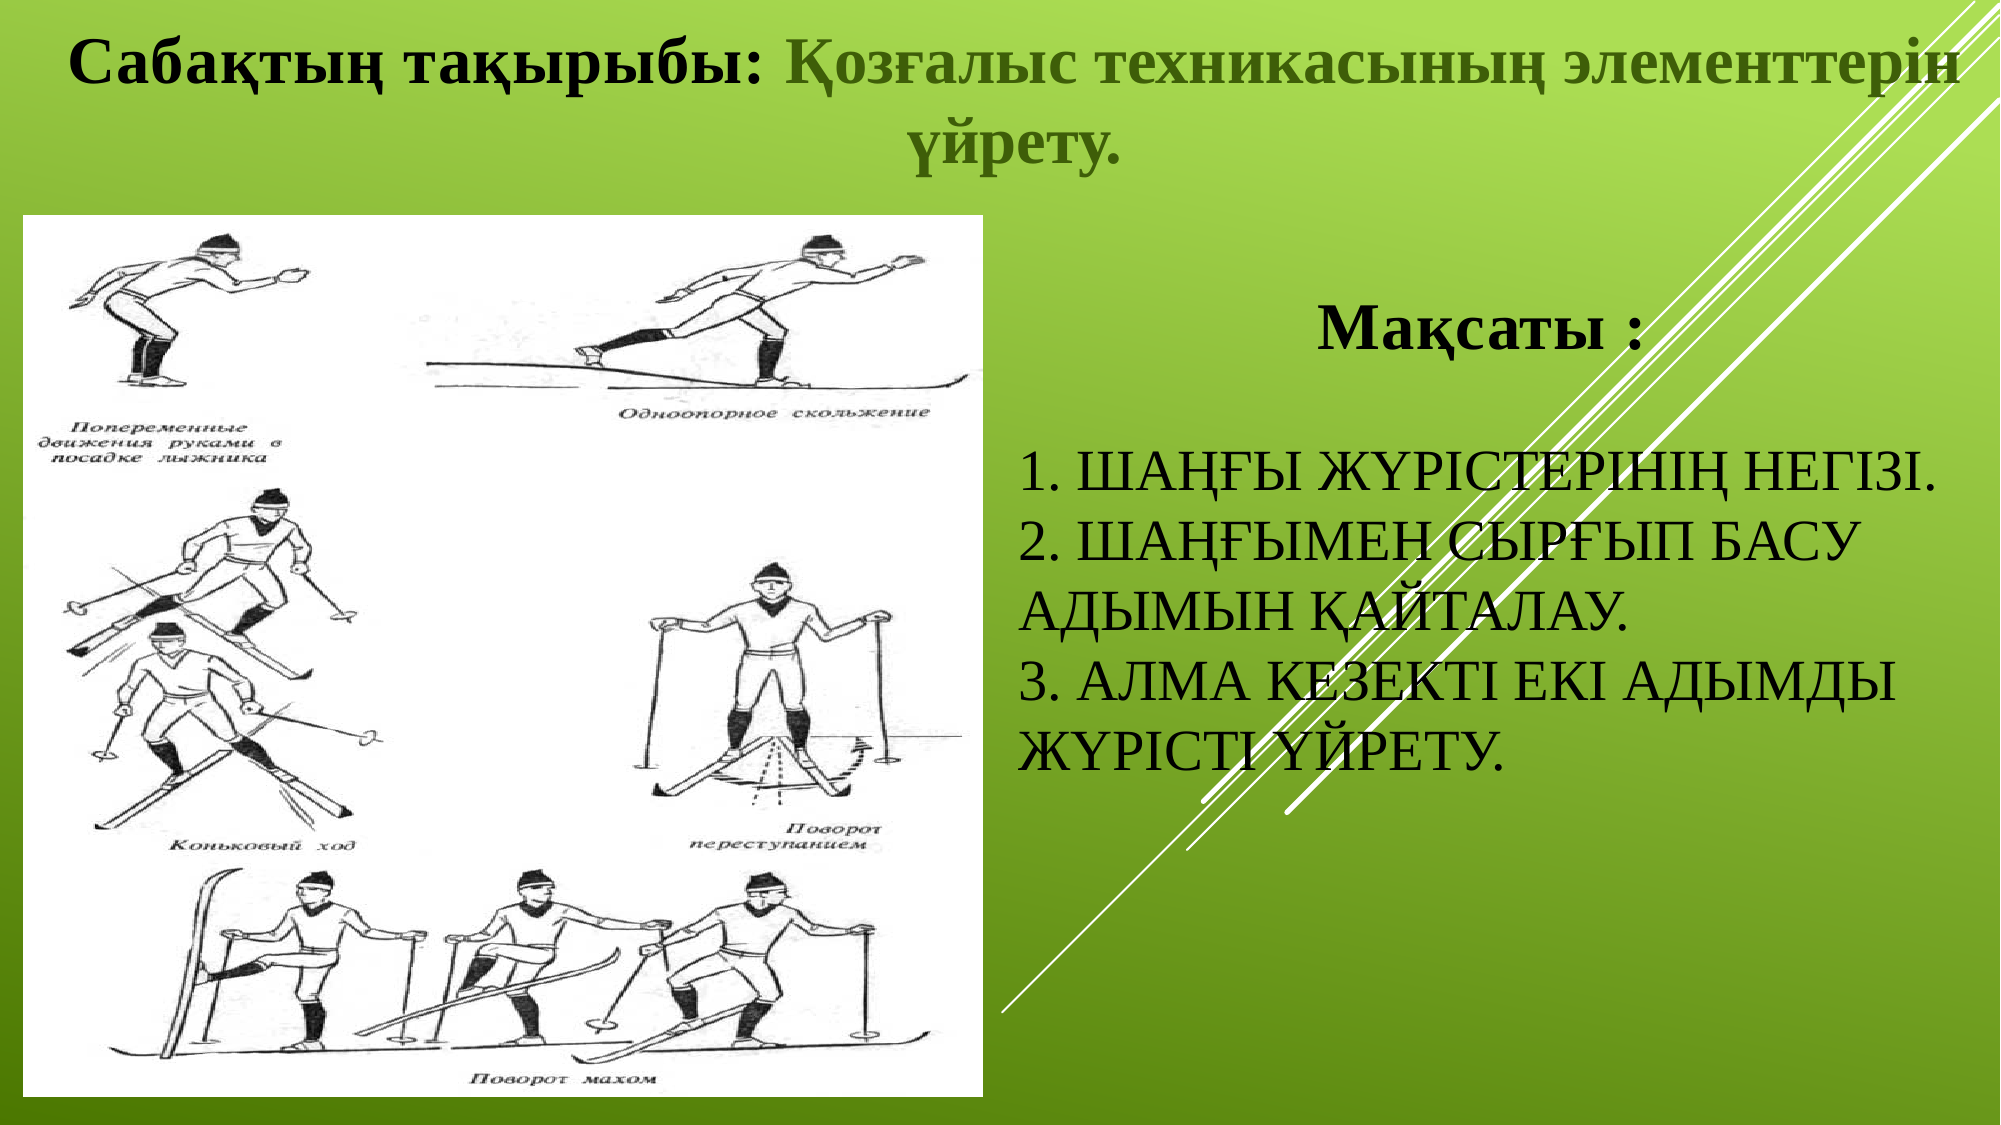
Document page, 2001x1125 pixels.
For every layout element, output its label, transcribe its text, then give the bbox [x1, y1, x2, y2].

text_box [851, 46, 1819, 295]
text_box Мақсаты : 1. Шаңғы жүрістерінің негізі. 2. Шаңғымен сырғып басу адымын қайталау. 3. Алма кезекті екі адымды жүрісті үйрету. [1003, 252, 1962, 860]
picture [22, 215, 983, 1097]
subtitle Сабақтың тақырыбы: Қозғалыс техникасының элементтерін үйрету. [46, 9, 1984, 216]
